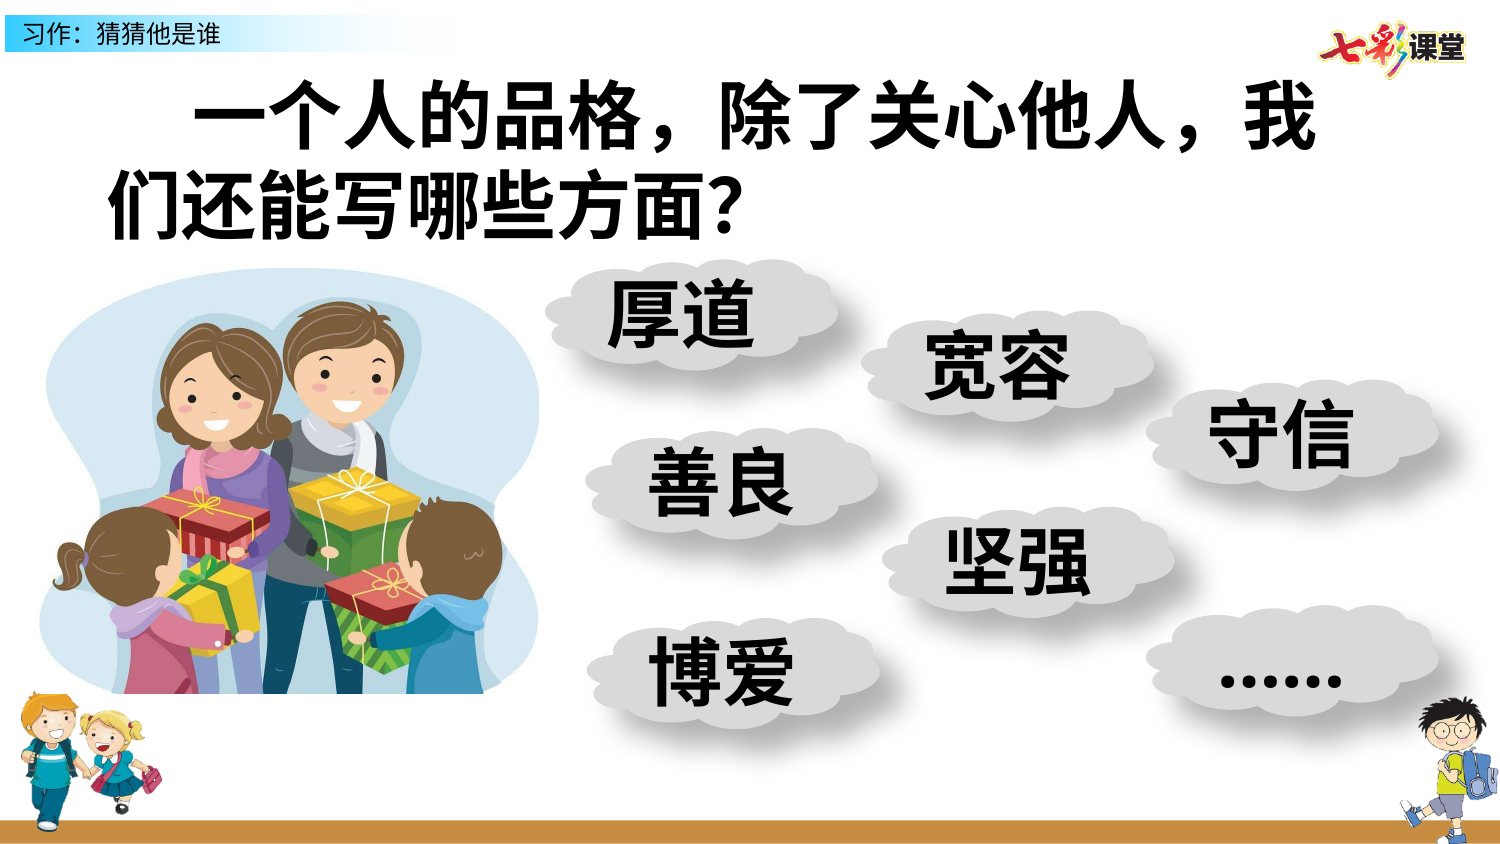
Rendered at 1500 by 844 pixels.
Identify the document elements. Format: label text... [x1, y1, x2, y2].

text_box …… [1143, 603, 1441, 719]
text_box 厚道 [543, 257, 841, 373]
text_box 宽容 [858, 308, 1157, 424]
text_box 守信 [1143, 377, 1441, 493]
text_box 坚强 [879, 504, 1177, 621]
text_box 一个人的品格，除了关心他人，我们还能写哪些方面？ [92, 60, 1405, 256]
text_box 博爱 [584, 615, 882, 732]
picture [1316, 20, 1468, 80]
picture [1358, 684, 1500, 844]
picture [21, 267, 540, 832]
text_box 善良 [583, 425, 881, 542]
